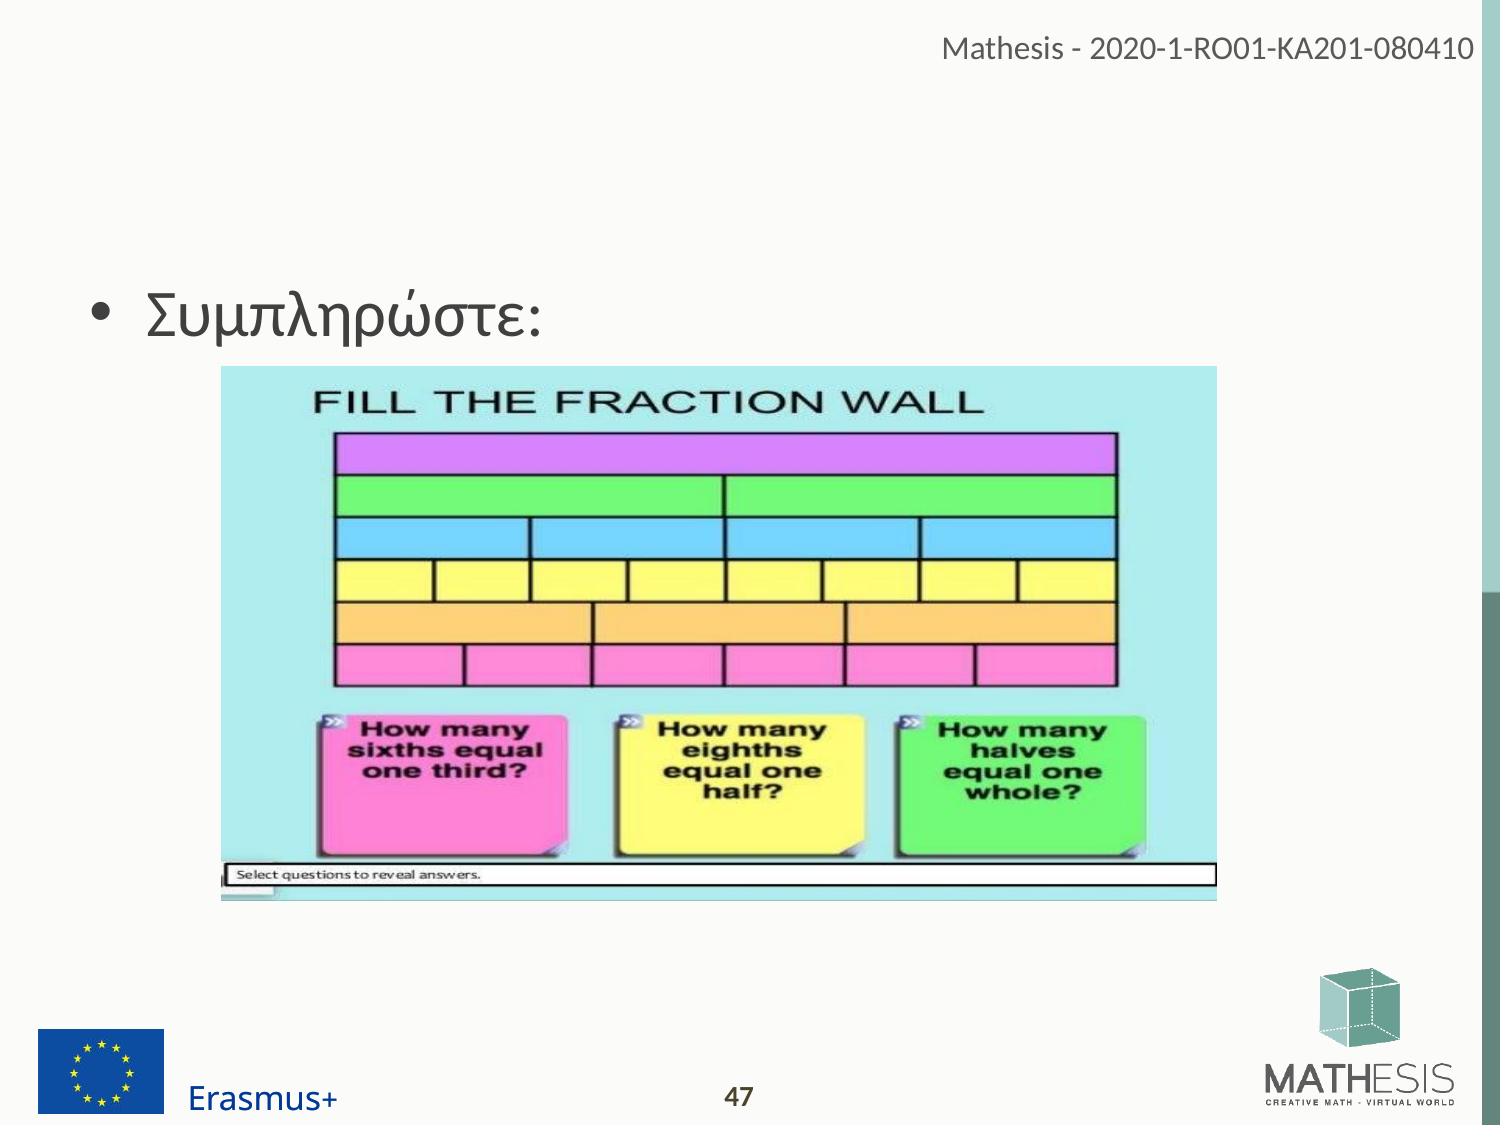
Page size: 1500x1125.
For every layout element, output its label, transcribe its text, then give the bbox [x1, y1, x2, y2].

picture [221, 366, 1217, 901]
list Συμπληρώστε: [75, 262, 1425, 1005]
picture [38, 1029, 164, 1114]
